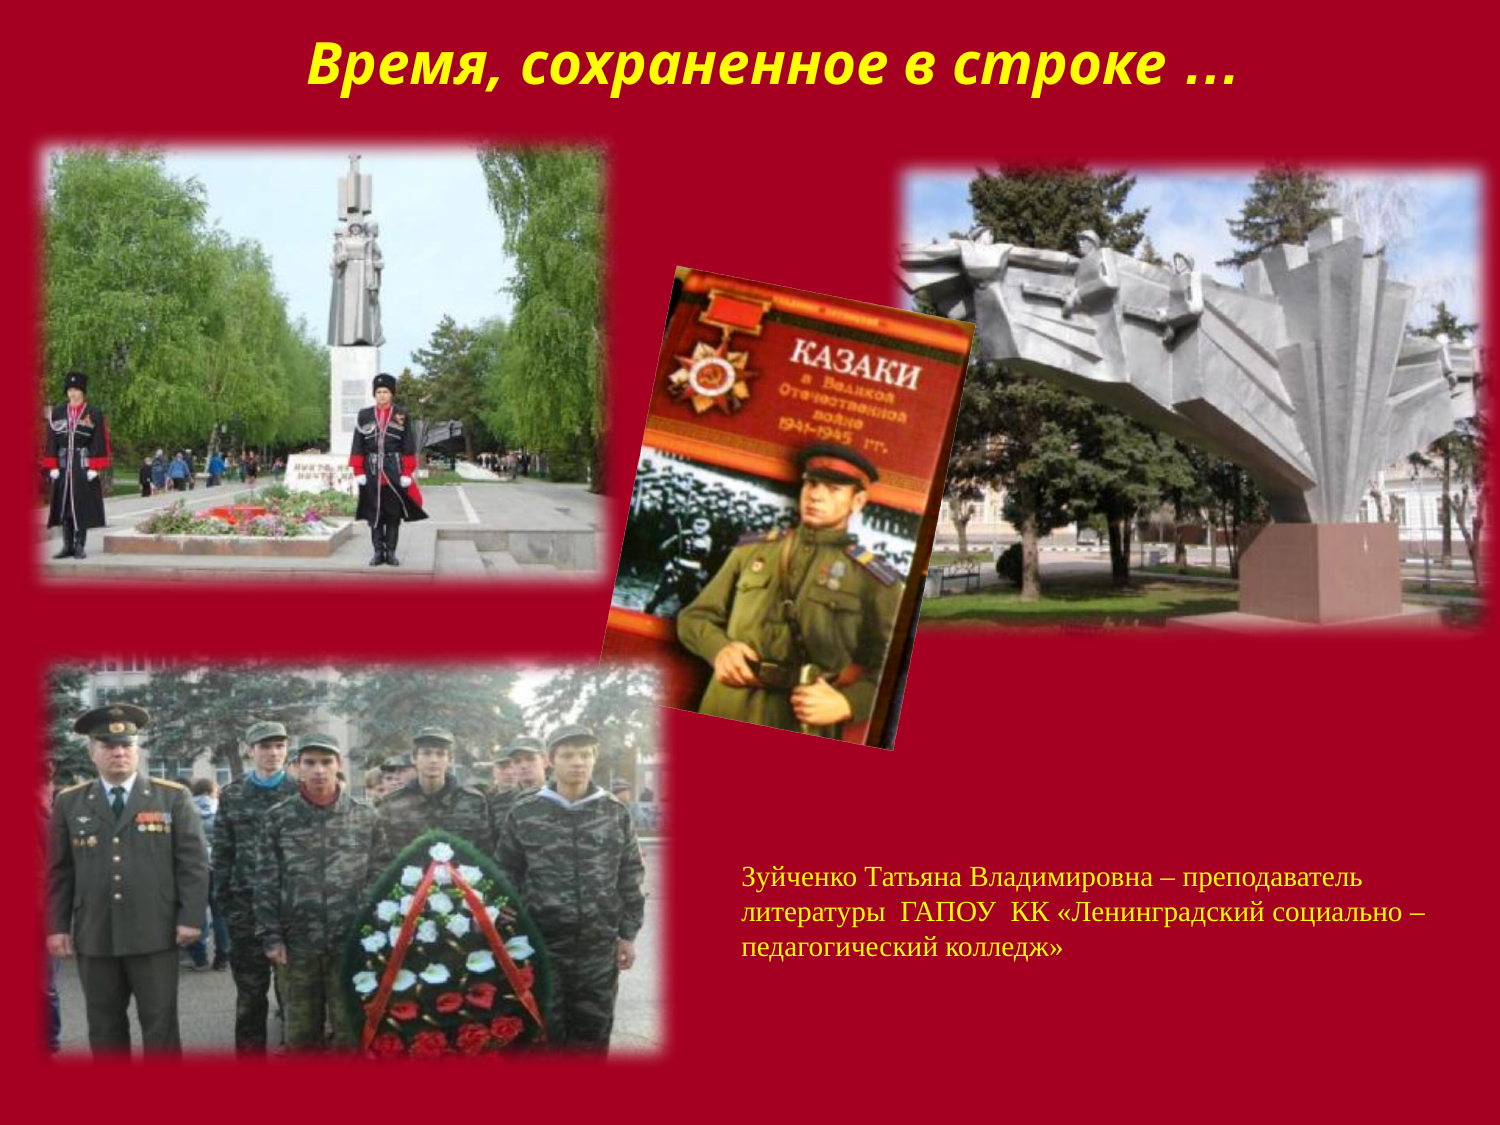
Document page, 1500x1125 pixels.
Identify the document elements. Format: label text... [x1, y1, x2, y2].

text_box Зуйченко Татьяна Владимировна – преподаватель литературы ГАПОУ КК «Ленинградский социально –педагогический колледж» [726, 820, 1500, 1030]
subtitle Время, сохраненное в строке … [159, 18, 1282, 162]
picture [23, 128, 1500, 1070]
